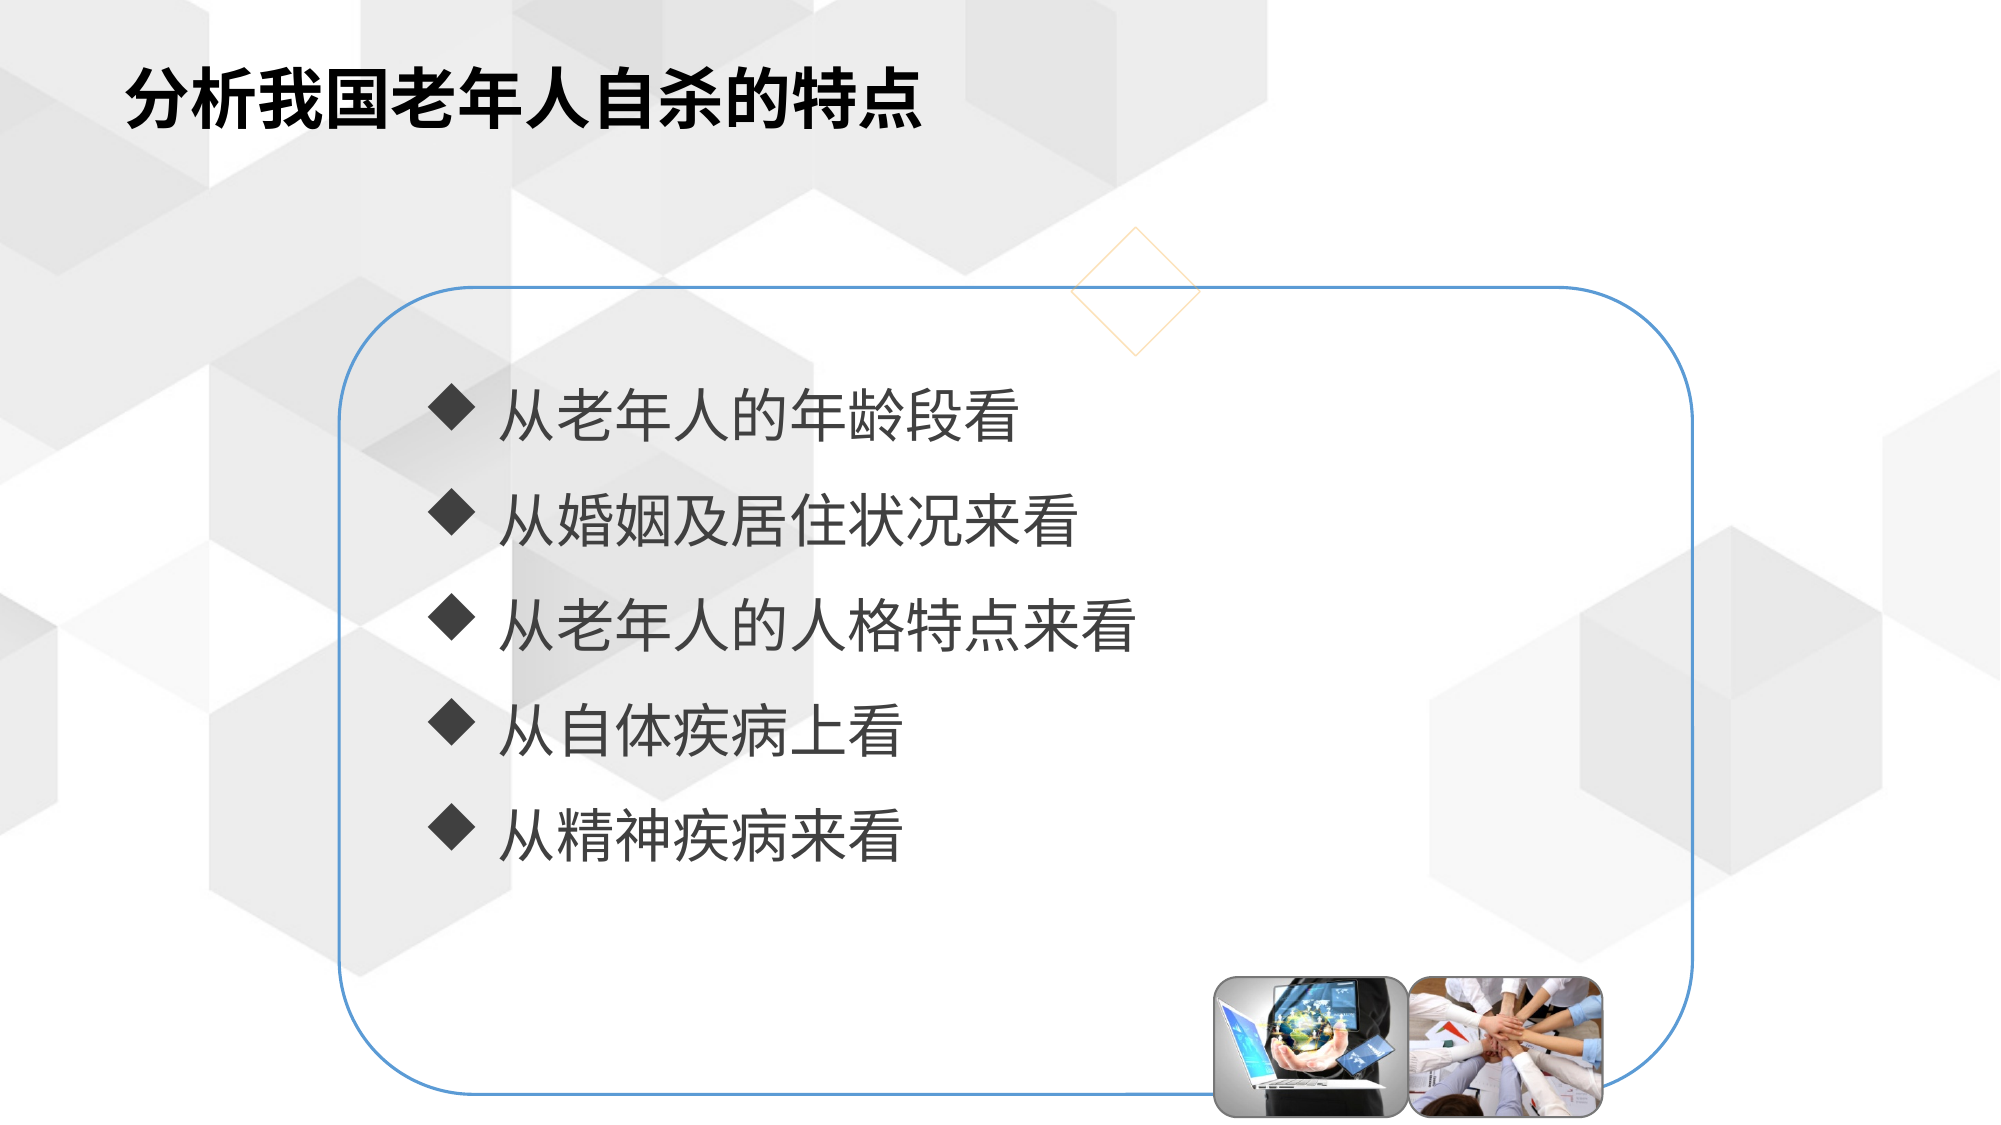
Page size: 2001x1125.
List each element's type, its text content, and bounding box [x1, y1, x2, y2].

text_box [1071, 227, 1201, 356]
text_box [1408, 977, 1603, 1118]
text_box 分析我国老年人自杀的特点 [85, 58, 964, 136]
text_box [339, 287, 1693, 1095]
text_box 从老年人的年龄段看 从婚姻及居住状况来看 从老年人的人格特点来看 从自体疾病上看 从精神疾病来看 [408, 337, 1603, 877]
picture [0, 0, 2000, 1125]
text_box [1214, 977, 1408, 1118]
